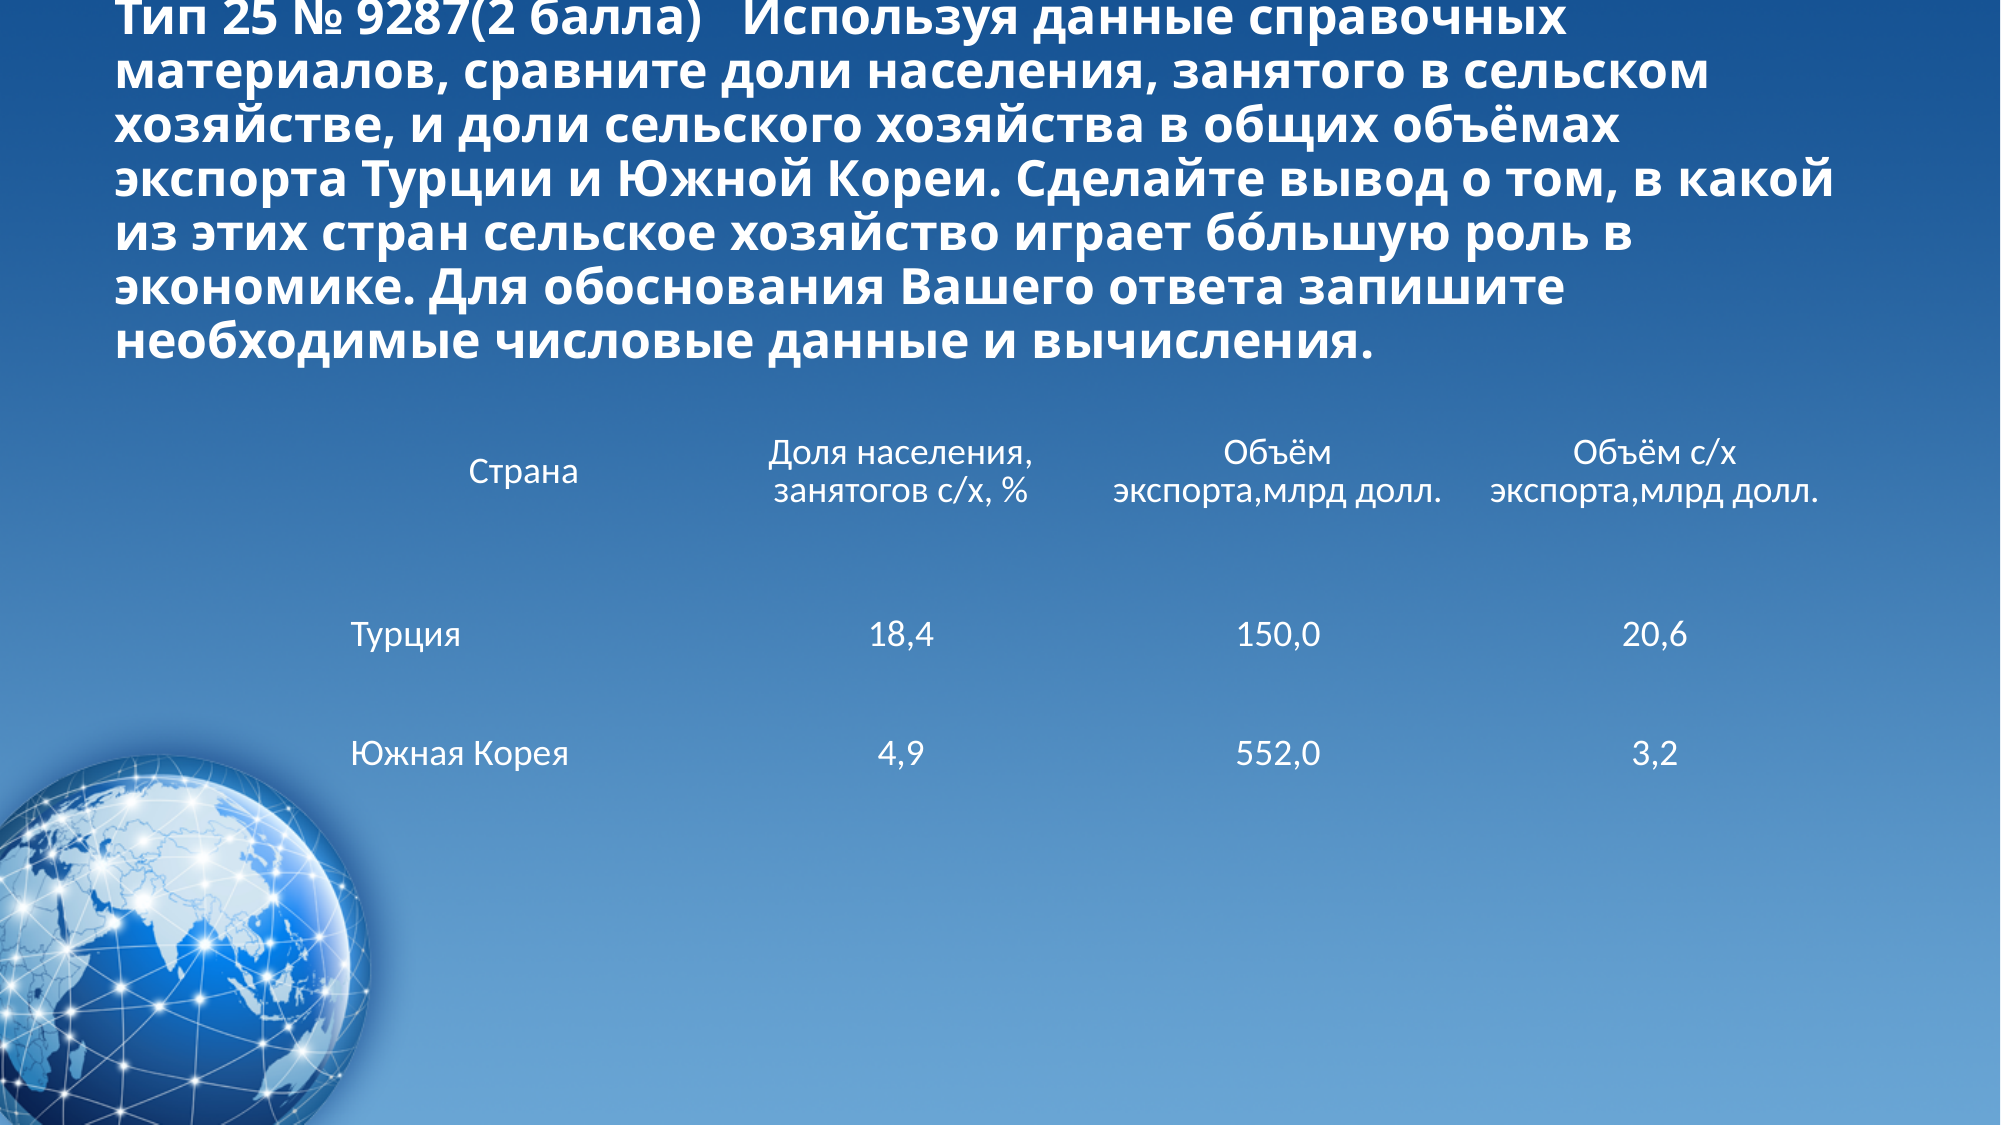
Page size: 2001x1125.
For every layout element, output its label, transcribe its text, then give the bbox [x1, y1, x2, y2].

table_cell 20,6 [1466, 578, 1843, 697]
table_cell 3,2 [1466, 697, 1843, 815]
table_header Страна [336, 371, 713, 578]
table_cell Южная Корея [336, 697, 713, 815]
title Тип 25 № 9287(2 балла) Используя данные справочных материалов, сравните доли населения, занятого в сельском хозяйстве, и доли сельского хозяйства в общих объёмах экспорта Турции и Южной Кореи. Сделайте вывод о том, в какой из этих стран сельское хозяйство играет бо́льшую роль в экономике. Для обоснования Вашего ответа запишите необходимые числовые данные и вычисления. [99, 97, 1863, 264]
table_header Объём экспорта,млрд долл. [1090, 371, 1466, 578]
table_header Объём с/х экспорта,млрд долл. [1466, 371, 1843, 578]
table_cell 18,4 [713, 578, 1090, 697]
table_cell 150,0 [1090, 578, 1466, 697]
table_cell 552,0 [1090, 697, 1466, 815]
table_header Доля населения, занятогов с/х, % [713, 371, 1090, 578]
table_cell Турция [336, 578, 713, 697]
table_cell 4,9 [713, 697, 1090, 815]
picture [0, 0, 2001, 1125]
